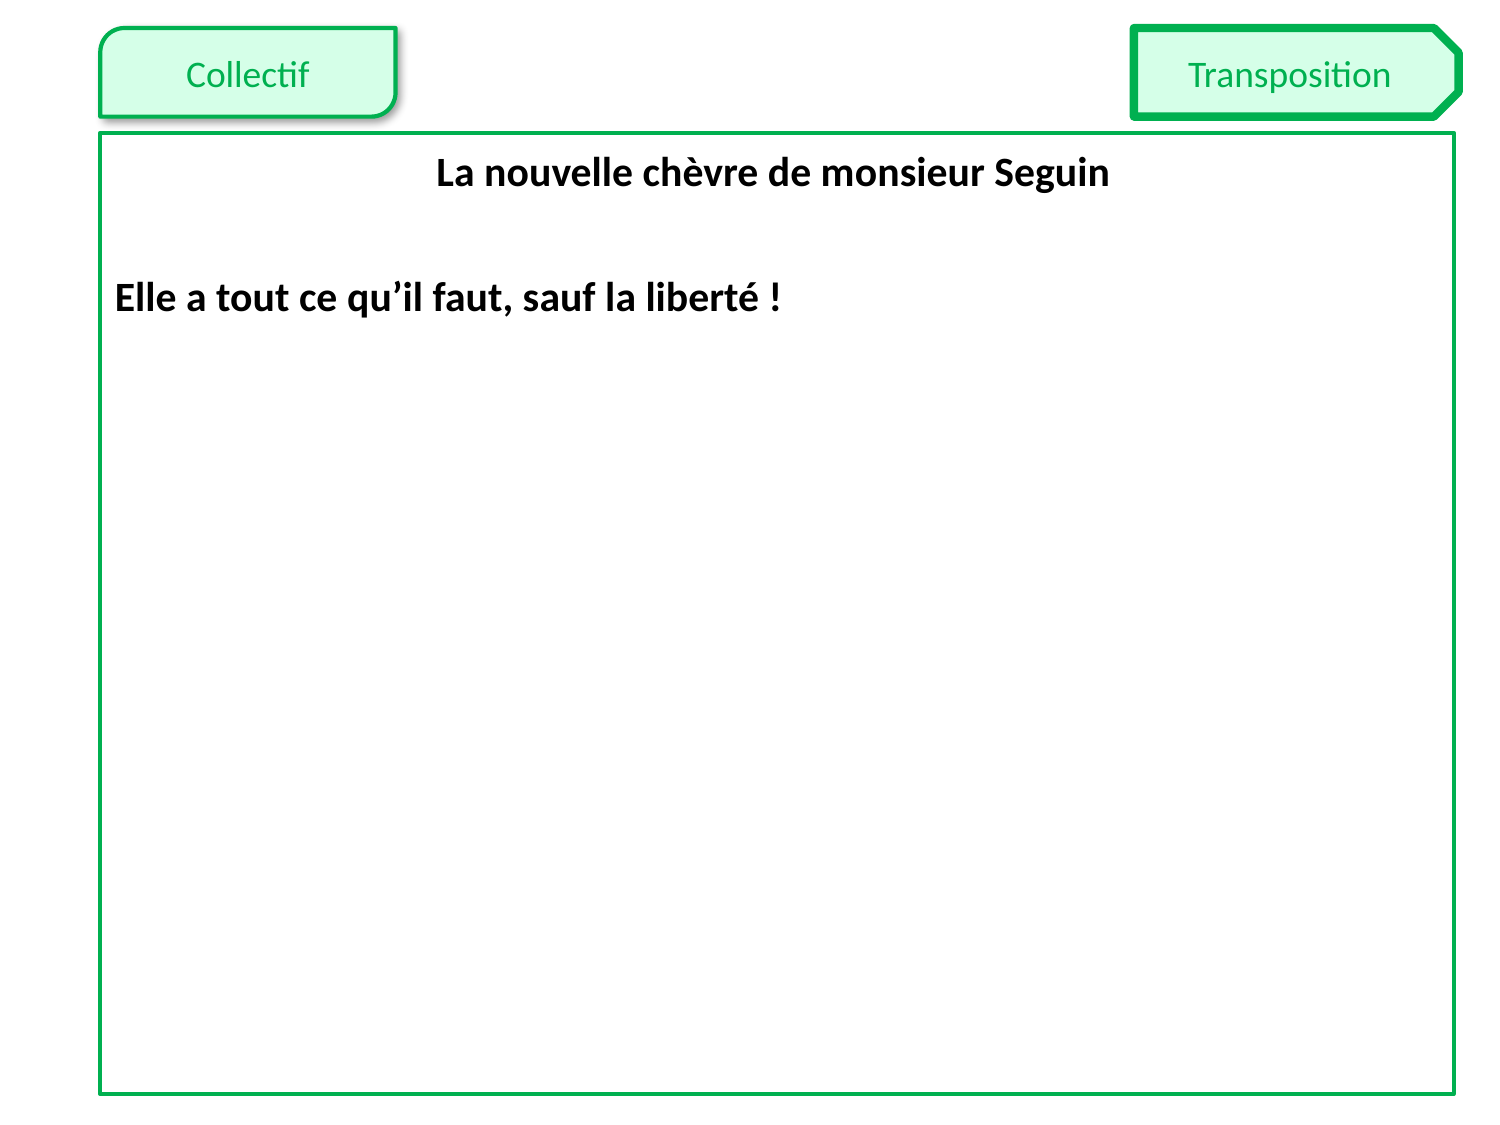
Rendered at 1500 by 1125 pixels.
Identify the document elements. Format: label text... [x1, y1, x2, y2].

text_box La nouvelle chèvre de monsieur Seguin Elle a tout ce qu’il faut, sauf la liberté ! [100, 137, 1447, 327]
